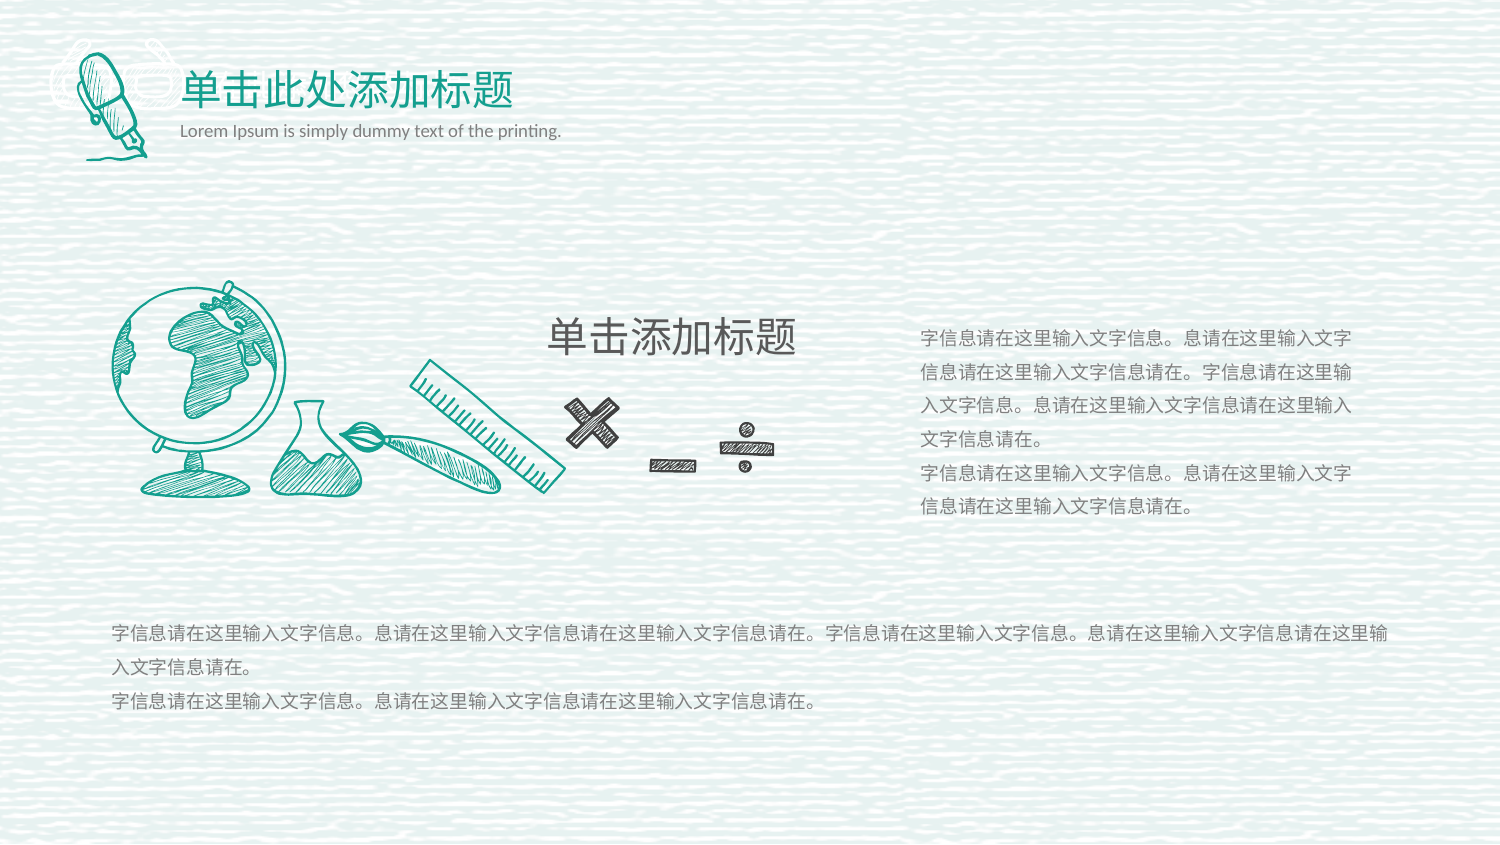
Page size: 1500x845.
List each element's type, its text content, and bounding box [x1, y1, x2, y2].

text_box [165, 55, 827, 150]
text_box [409, 358, 566, 495]
text_box [739, 422, 755, 438]
text_box 字信息请在这里输入文字信息。息请在这里输入文字信息请在这里输入文字信息请在。字信息请在这里输入文字信息。息请在这里输入文字信息请在这里输入文字信息请在。 字信息请在这里输入文字信息。息请在这里输入文字信息请在这里输入文字信息请在。 [100, 605, 1406, 752]
text_box [738, 460, 752, 473]
text_box [111, 280, 287, 499]
text_box [719, 441, 775, 457]
text_box [564, 397, 620, 449]
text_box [74, 51, 149, 162]
text_box [649, 458, 697, 473]
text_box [49, 37, 537, 113]
text_box [269, 399, 363, 498]
text_box 字信息请在这里输入文字信息。息请在这里输入文字信息请在这里输入文字信息请在。字信息请在这里输入文字信息。息请在这里输入文字信息请在这里输入文字信息请在。 字信息请在这里输入文字信息。息请在这里输入文字信息请在这里输入文字信息请在。 [909, 309, 1371, 558]
text_box [338, 421, 502, 495]
text_box 单击添加标题 [515, 305, 809, 367]
